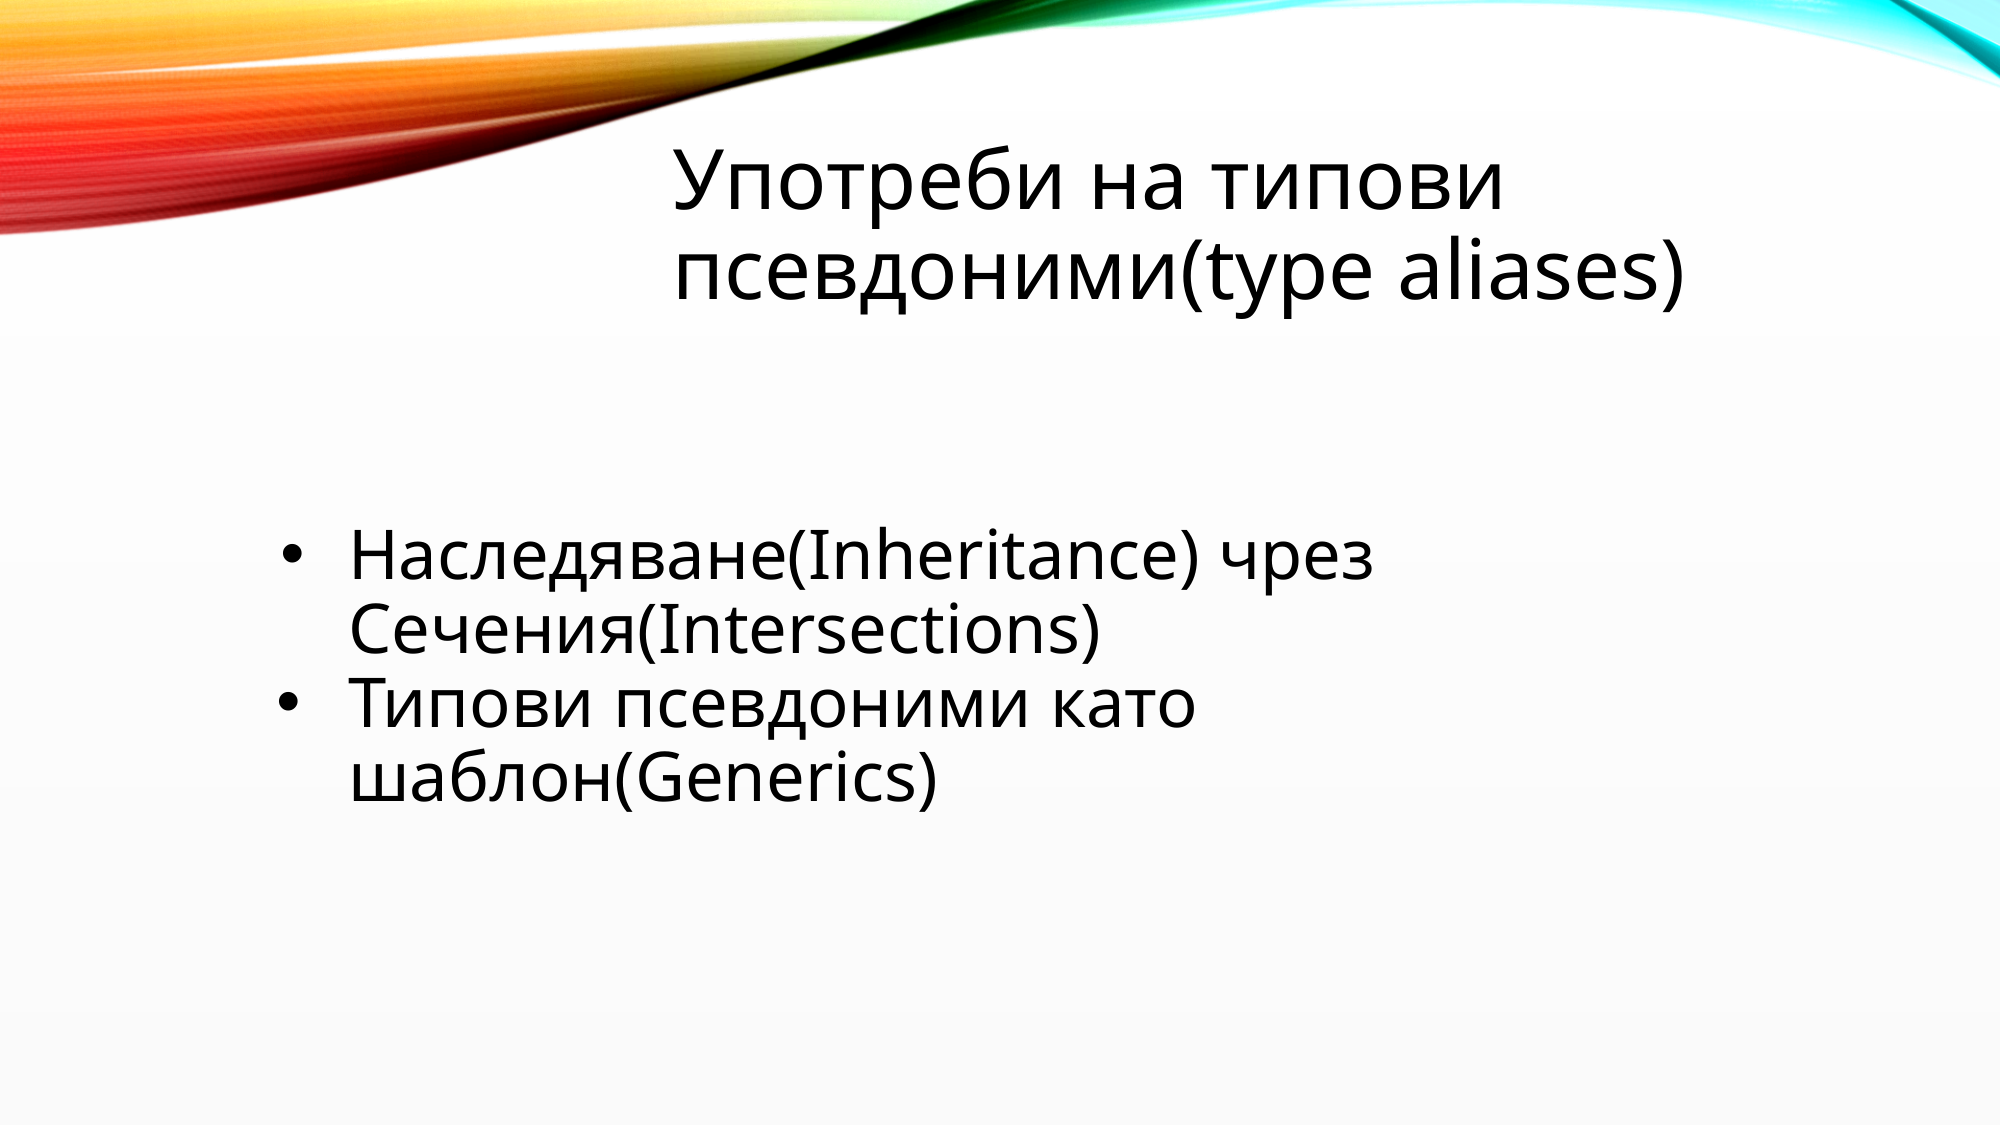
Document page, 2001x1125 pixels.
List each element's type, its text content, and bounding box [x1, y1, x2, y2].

picture [0, 0, 2000, 237]
title Употреби на типови псевдоними(type aliases) [657, 121, 2000, 334]
list Наследяване(Inheritance) чрез Сечения(Intersections) Типови псевдоними като шаблон(Generics) [258, 512, 1742, 1080]
